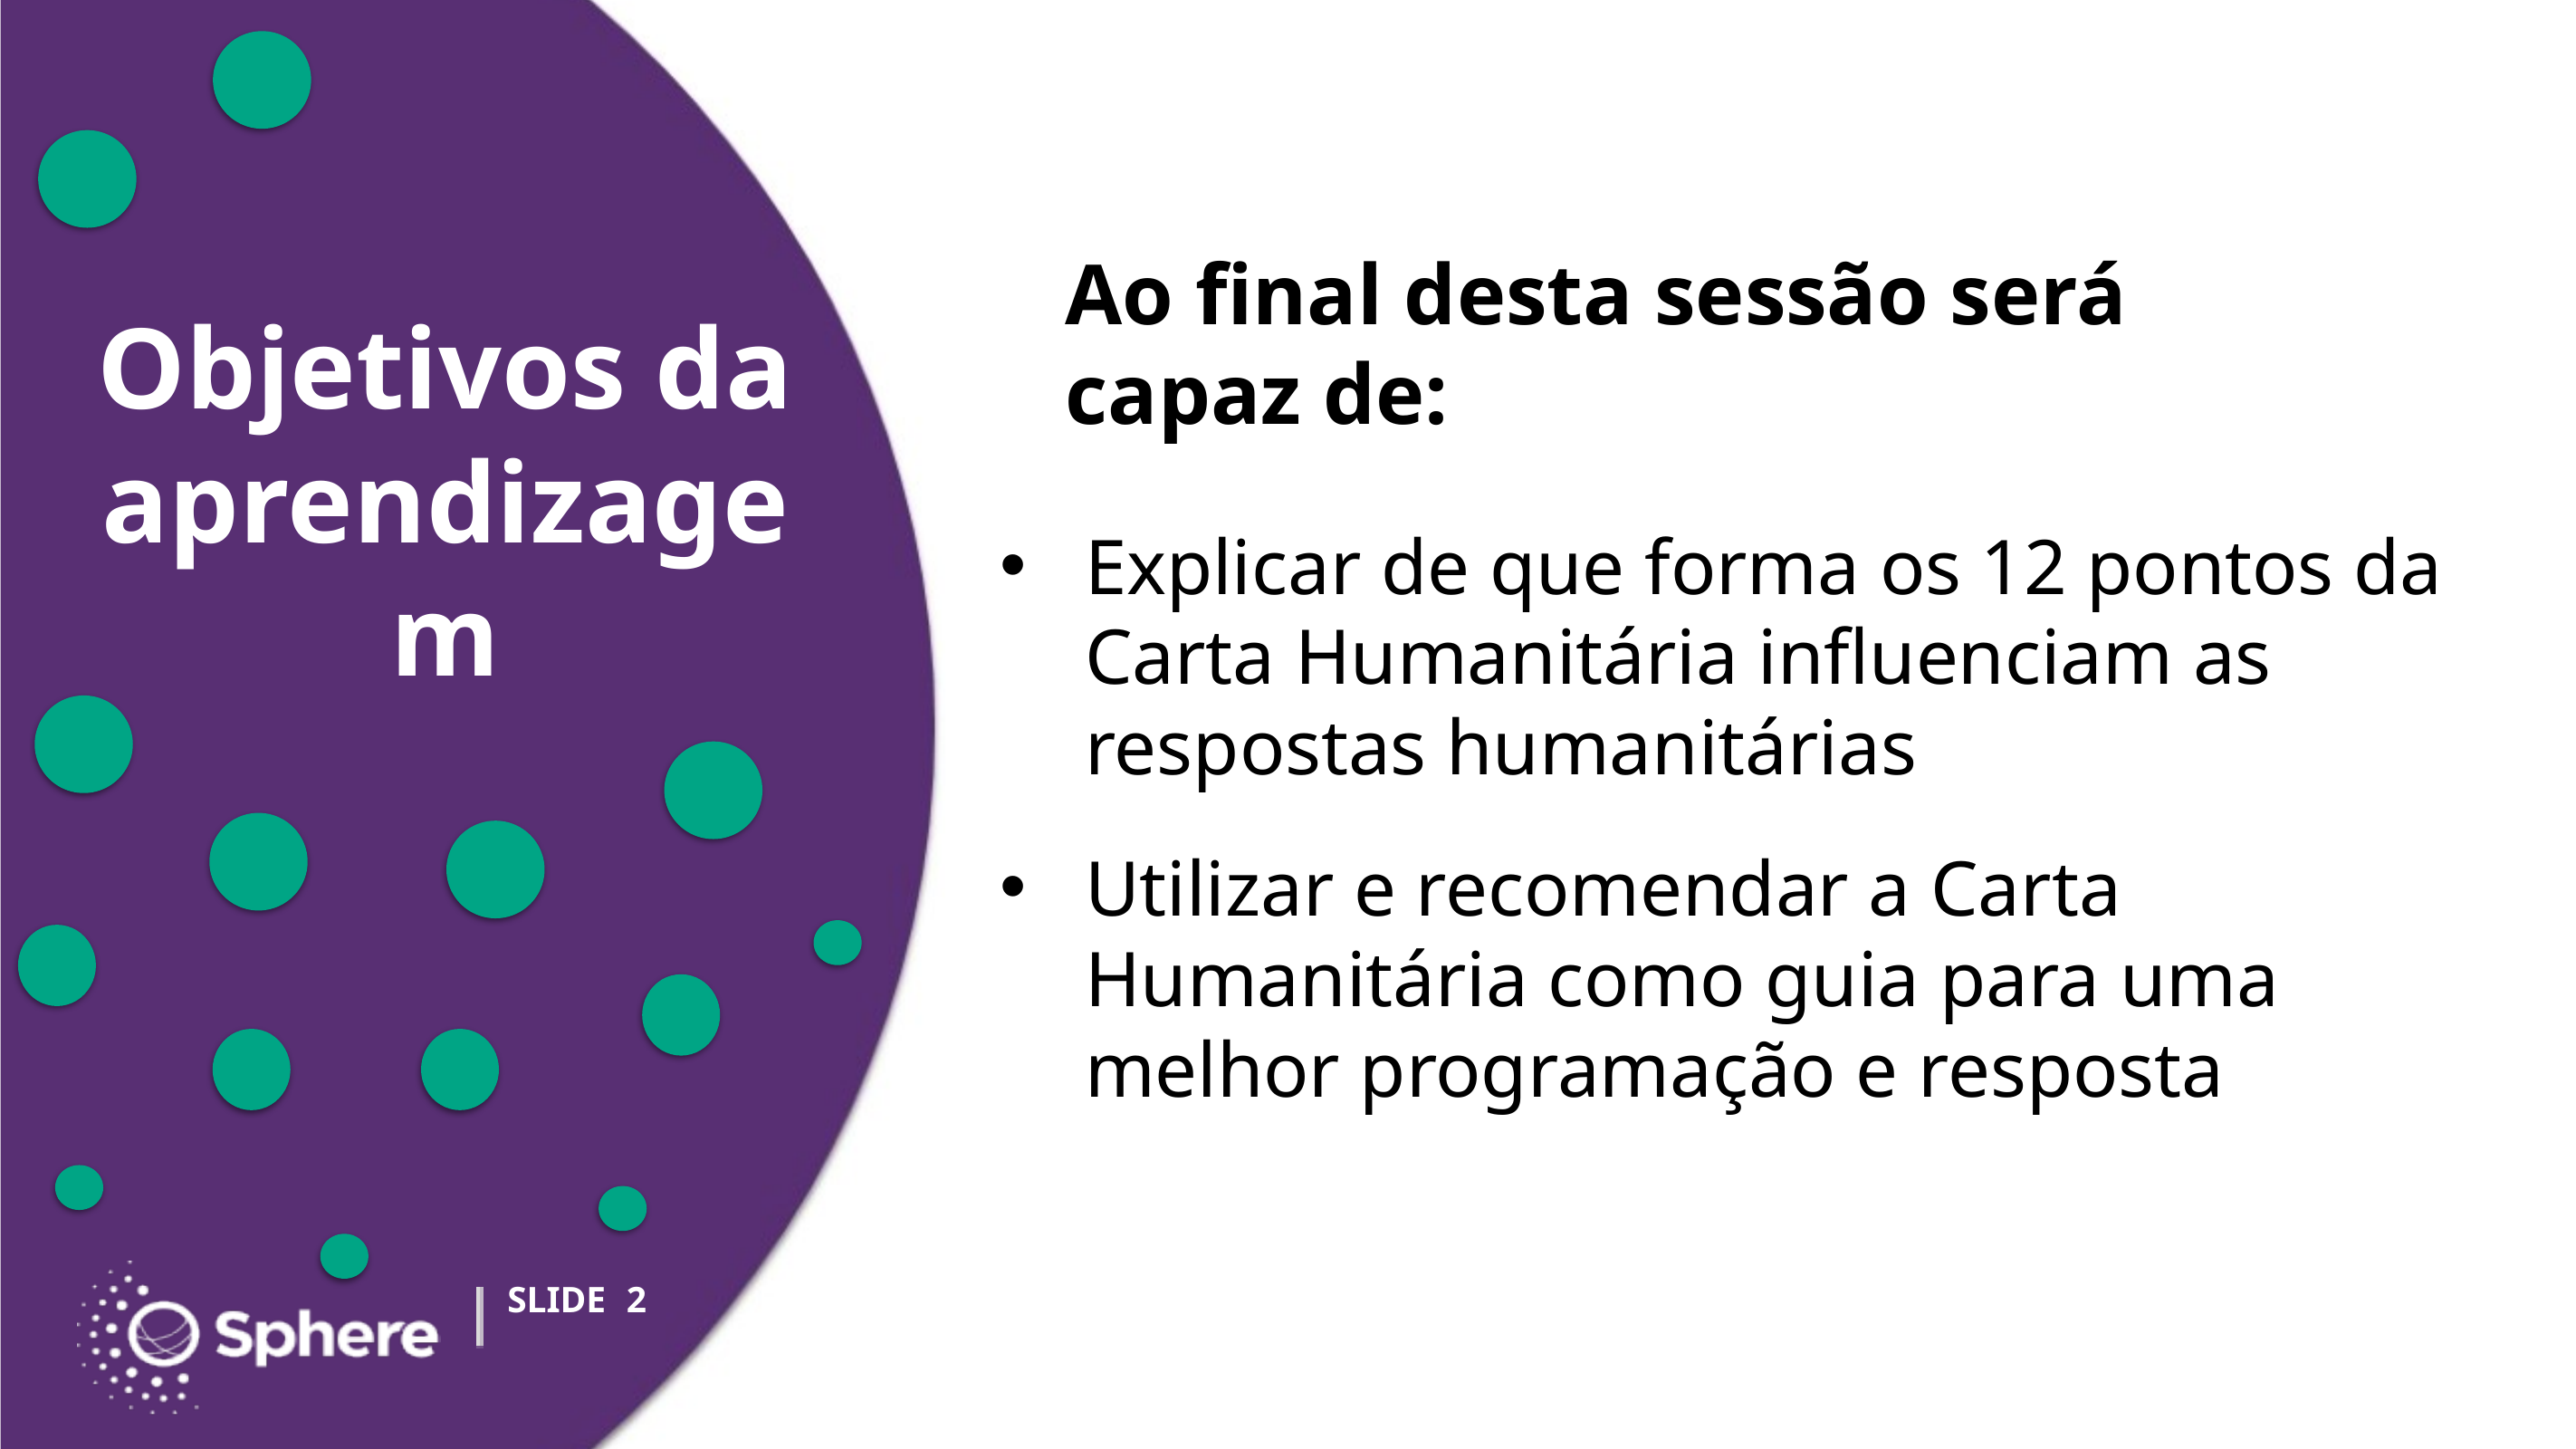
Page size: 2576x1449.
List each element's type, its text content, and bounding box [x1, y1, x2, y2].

list Explicar de que forma os 12 pontos da Carta Humanitária influenciam as respostas humanitárias Utilizar e recomendar a Carta Humanitária como guia para uma melhor programação e resposta [992, 511, 2454, 1229]
picture [0, 0, 945, 1449]
title Ao final desta sessão será capaz de: [1058, 234, 2565, 403]
slide_number ‹#› [618, 1270, 680, 1449]
